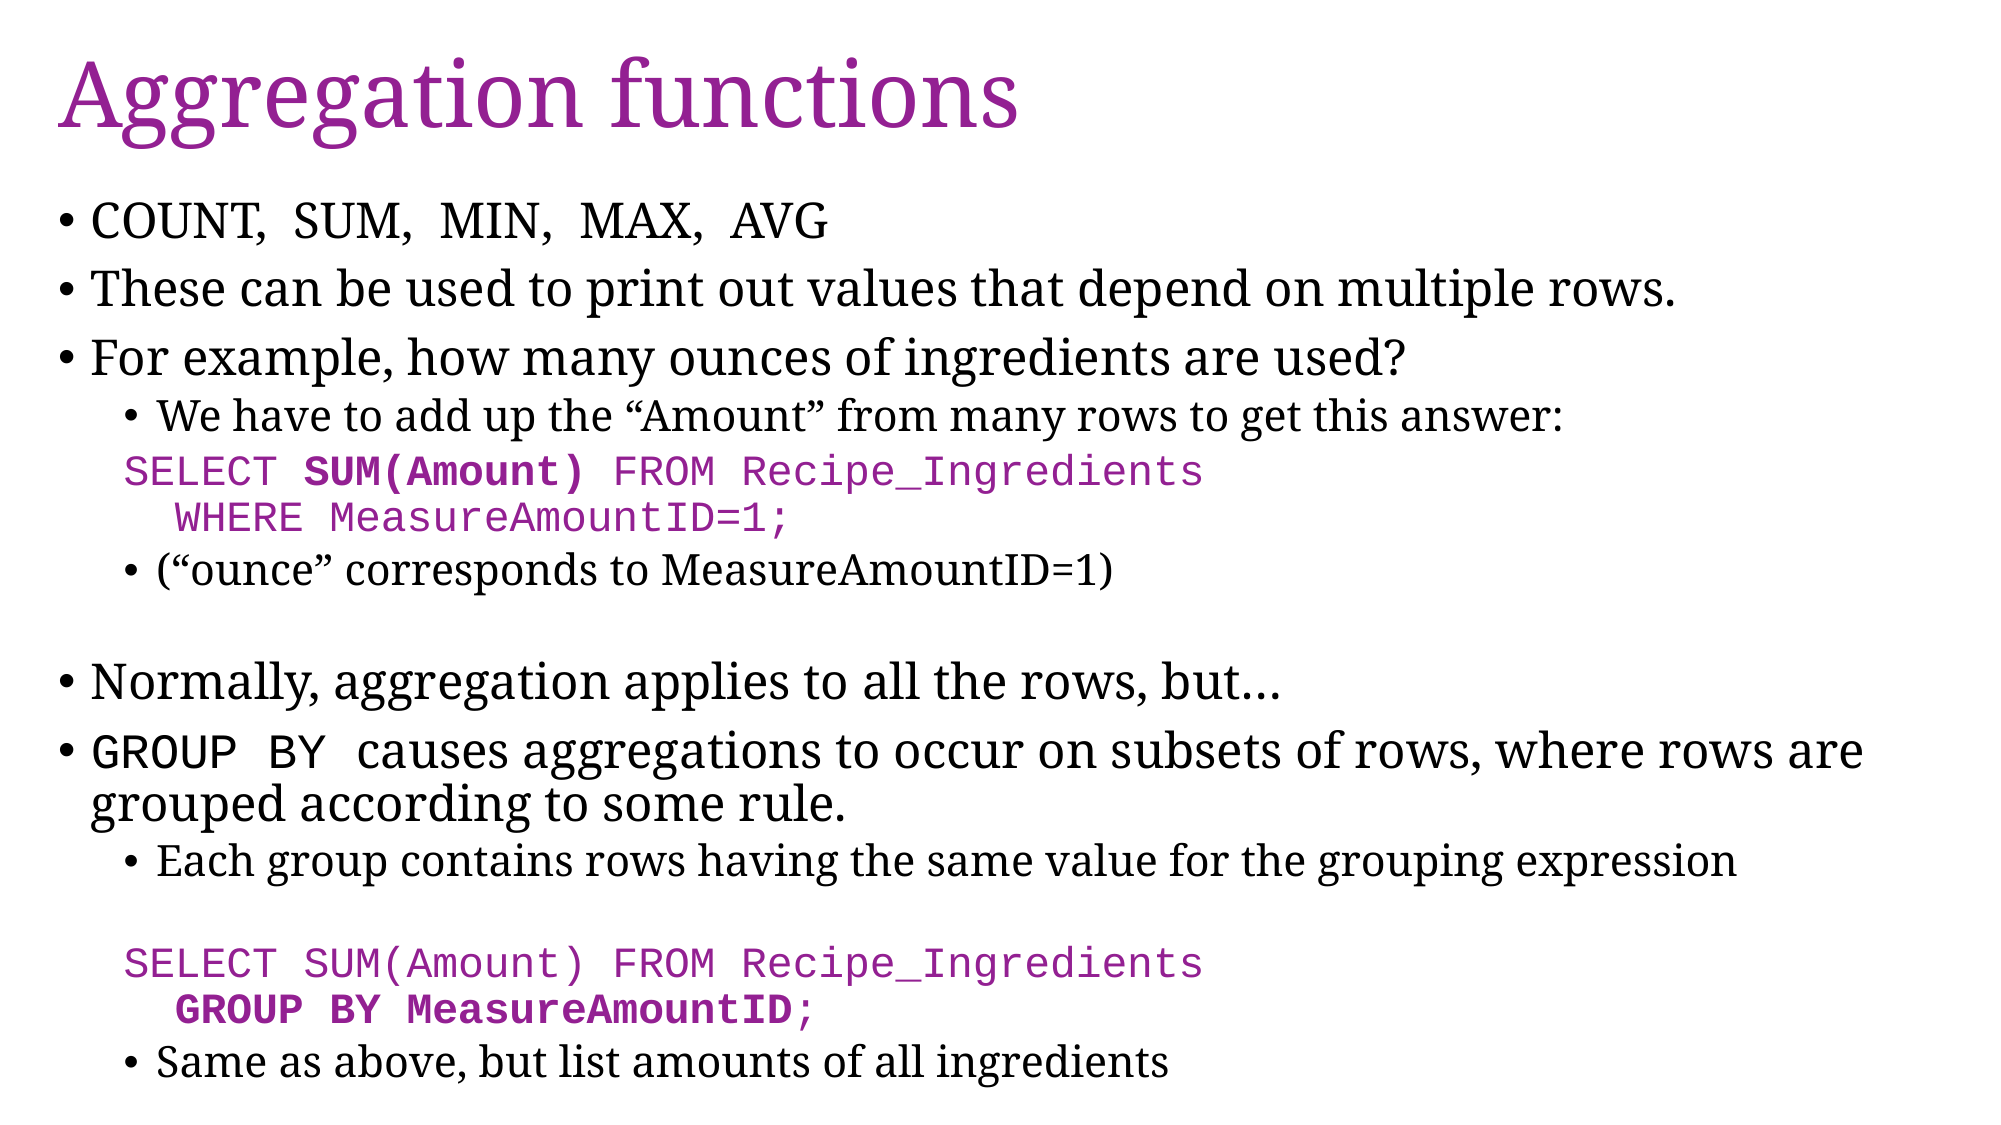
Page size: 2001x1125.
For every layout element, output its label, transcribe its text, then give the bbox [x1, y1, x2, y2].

list COUNT, SUM, MIN, MAX, AVG These can be used to print out values that depend on multiple rows. For example, how many ounces of ingredients are used? We have to add up the “Amount” from many rows to get this answer: SELECT SUM(Amount) FROM Recipe_Ingredients WHERE MeasureAmountID=1; (“ounce” corresponds to MeasureAmountID=1) Normally, aggregation applies to all the rows, but… GROUP BY causes aggregations to occur on subsets of rows, where rows are grouped according to some rule. Each group contains rows having the same value for the grouping expression SELECT SUM(Amount) FROM Recipe_Ingredients GROUP BY MeasureAmountID; Same as above, but list amounts of all ingredients [43, 188, 1953, 1106]
title Aggregation functions [43, 25, 1953, 171]
